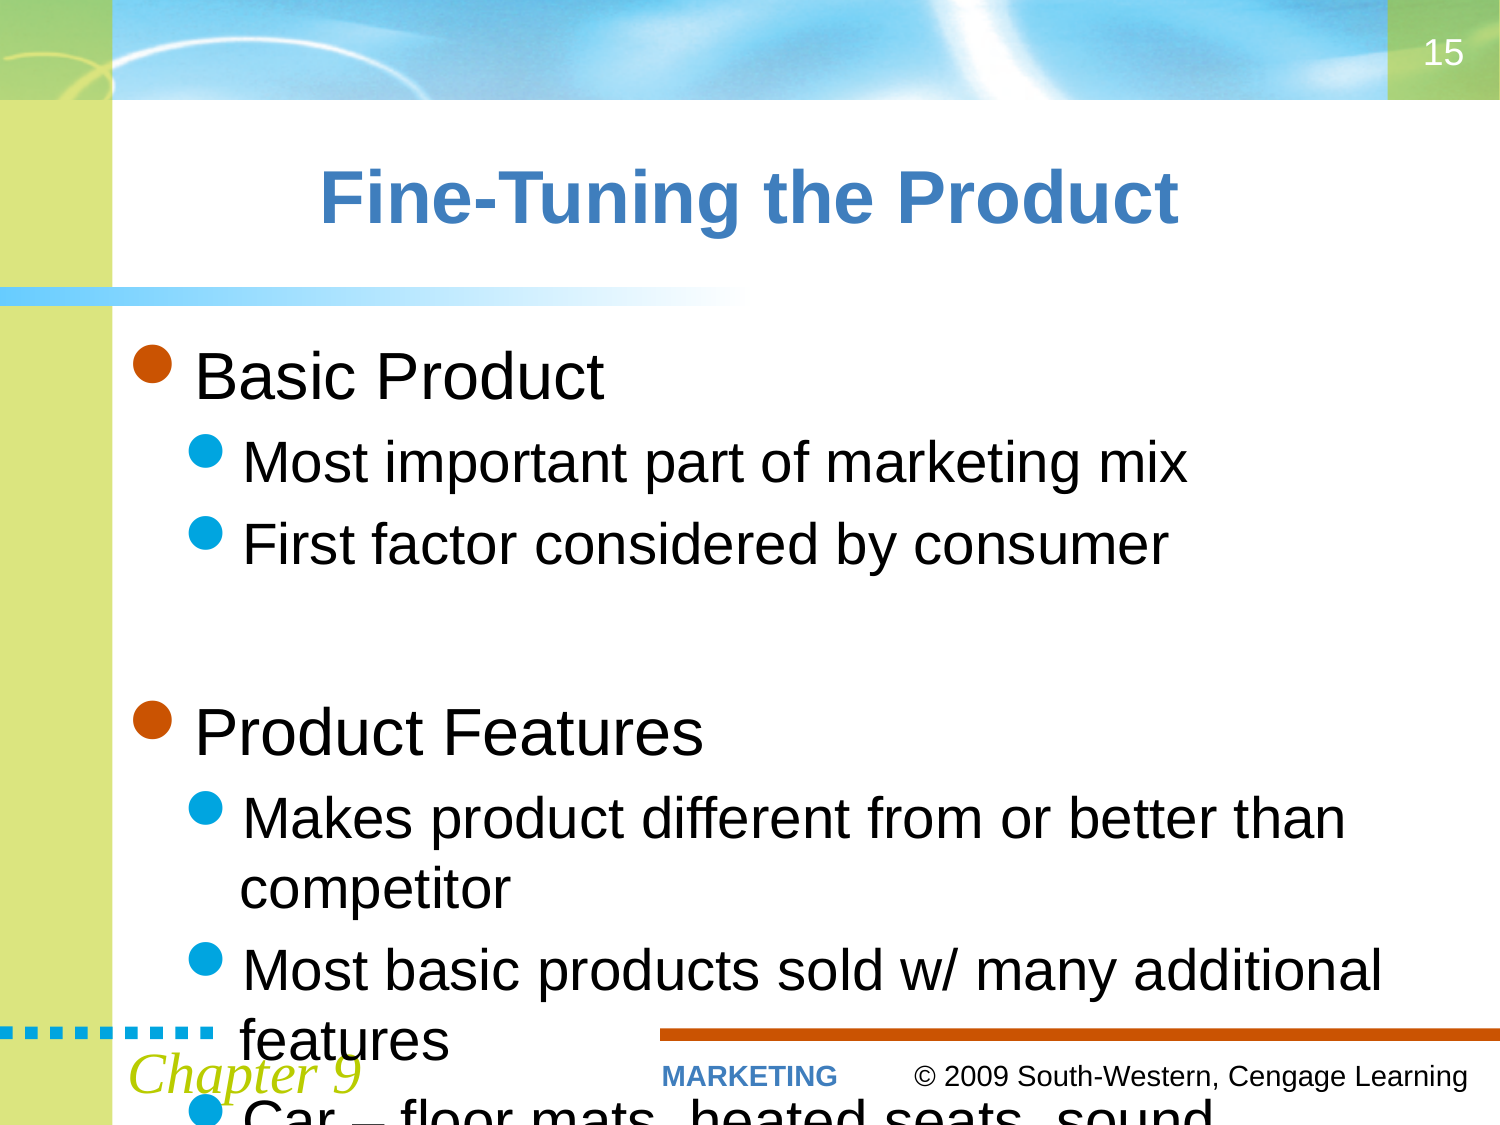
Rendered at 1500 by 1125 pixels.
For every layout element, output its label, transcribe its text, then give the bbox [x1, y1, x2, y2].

slide_number 15 [1387, 0, 1500, 101]
title Fine-Tuning the Product [112, 99, 1388, 288]
footer Chapter 9 [112, 1012, 638, 1113]
list Basic Product Most important part of marketing mix First factor considered by consumer Product Features Makes product different from or better than competitor Most basic products sold w/ many additional features Car – floor mats, heated seats, sound systems, etc. [112, 324, 1463, 1001]
